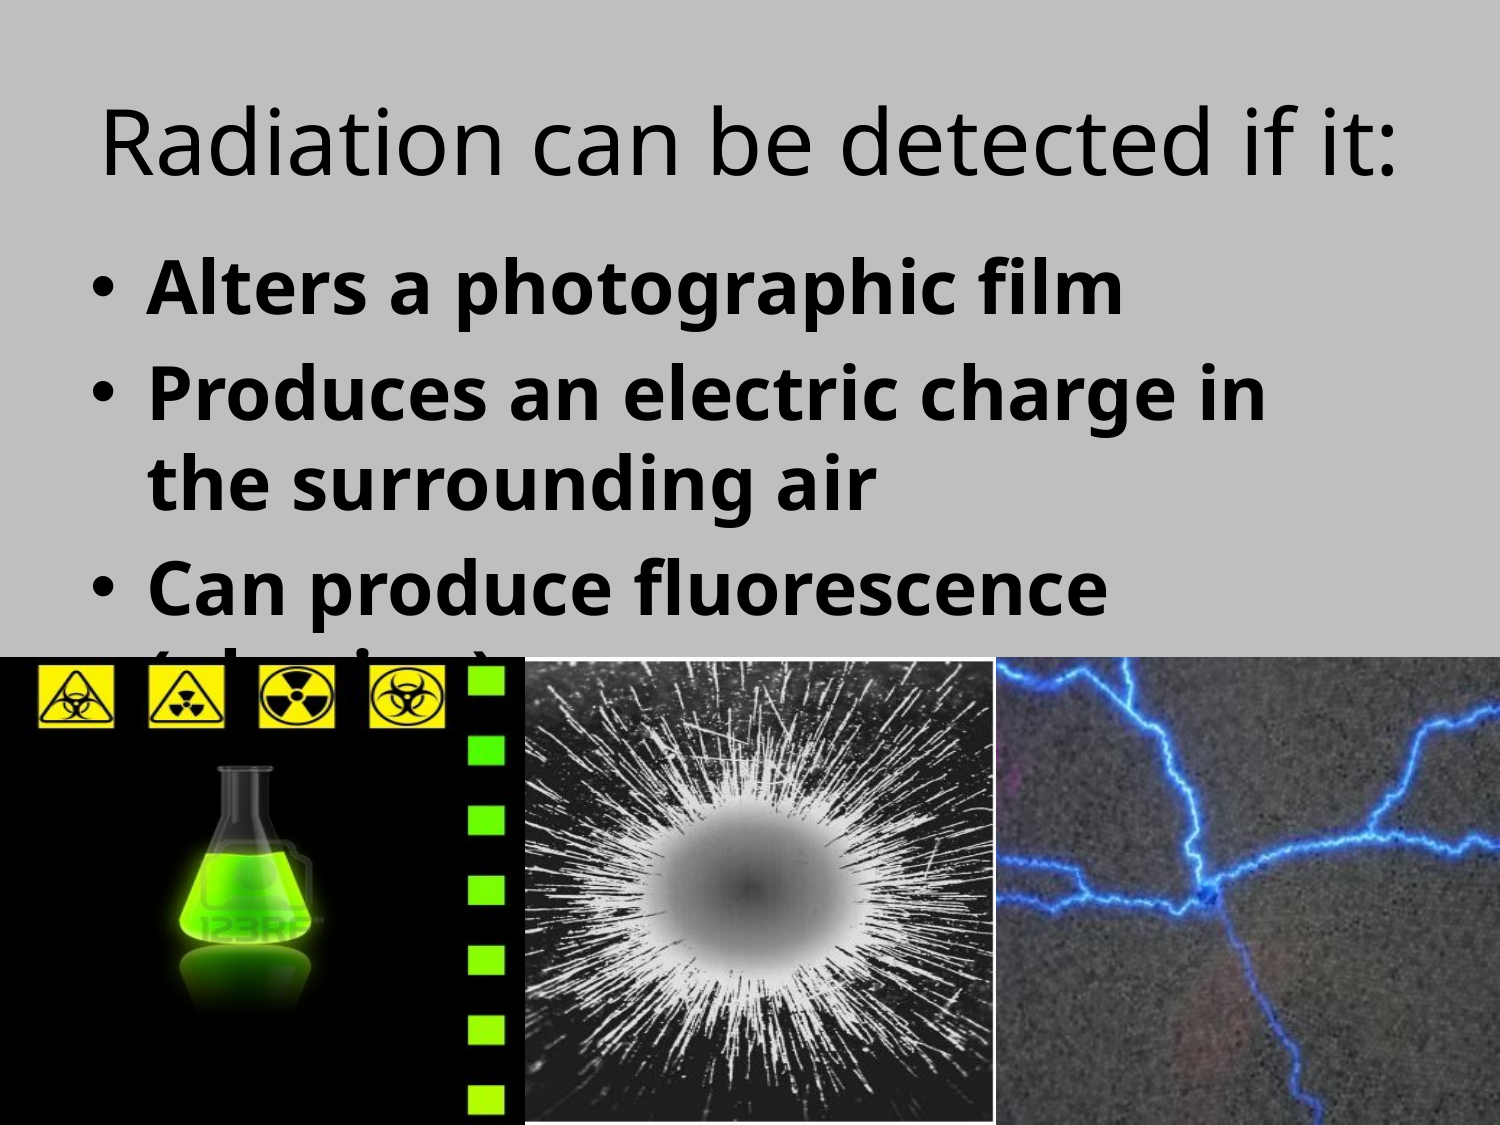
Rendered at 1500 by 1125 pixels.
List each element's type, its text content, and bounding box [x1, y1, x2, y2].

title Radiation can be detected if it: [75, 45, 1425, 232]
list Alters a photographic film Produces an electric charge in the surrounding air Can produce fluorescence (glowing) [75, 232, 1425, 655]
picture [0, 657, 1500, 1125]
